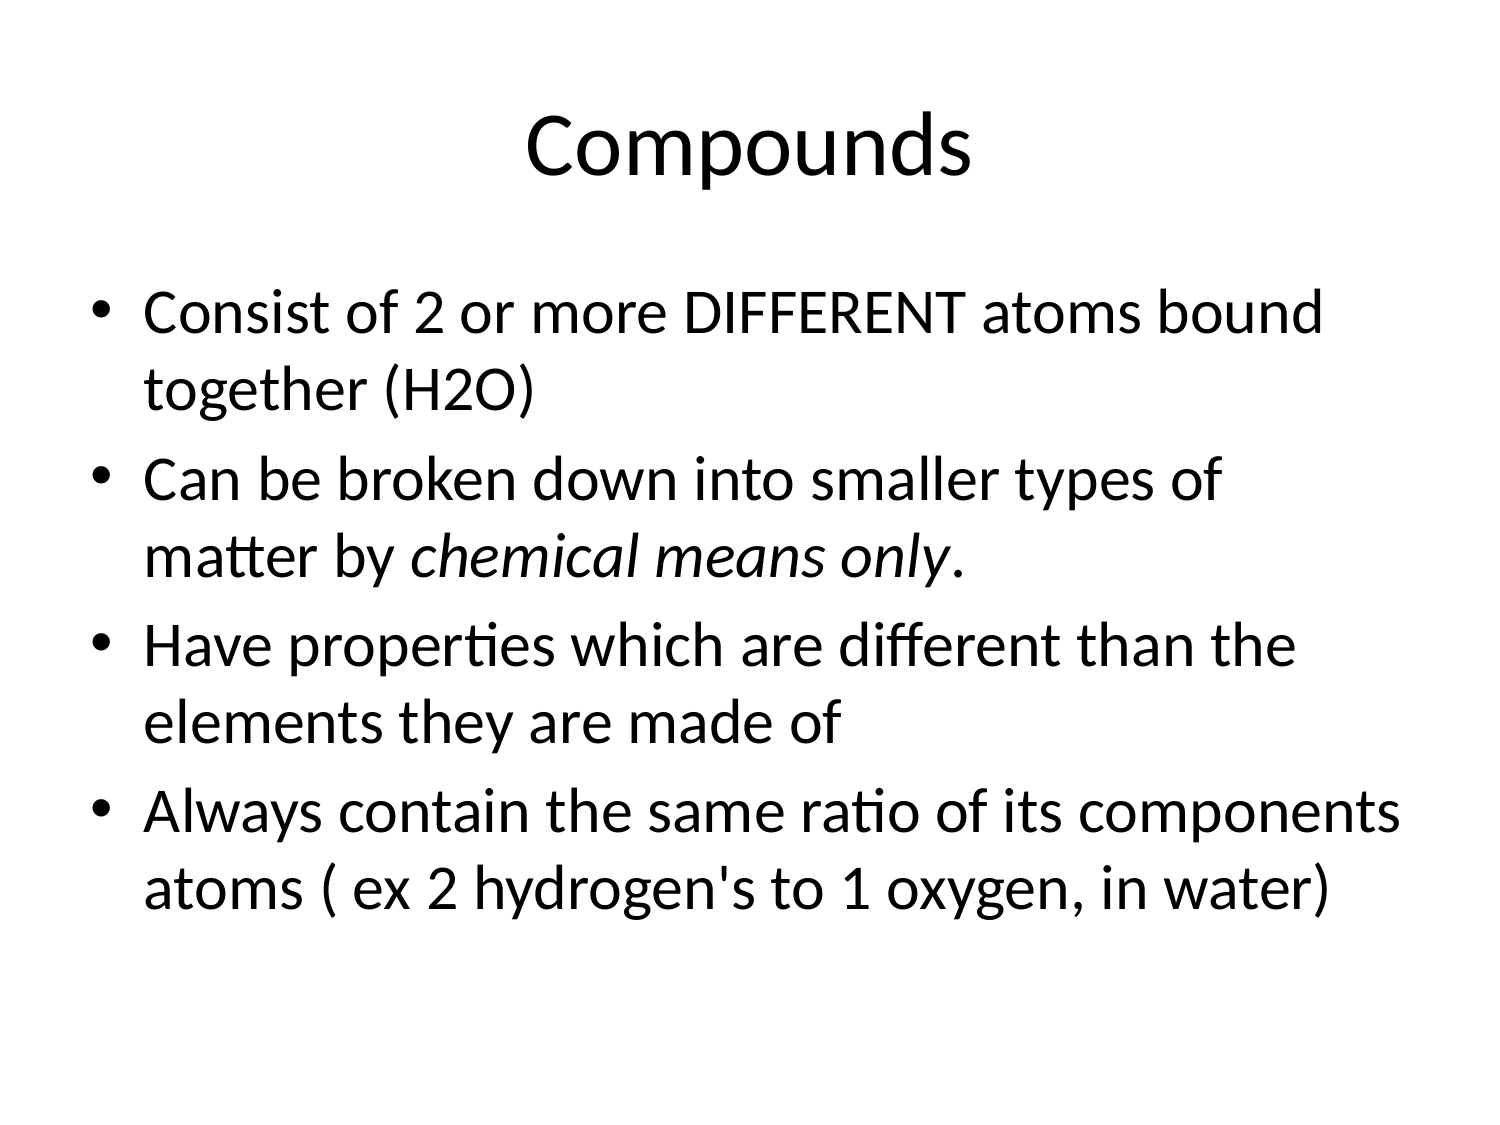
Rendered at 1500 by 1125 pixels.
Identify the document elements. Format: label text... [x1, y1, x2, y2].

title Compounds [75, 45, 1425, 233]
list Consist of 2 or more DIFFERENT atoms bound together (H2O) Can be broken down into smaller types of matter by chemical means only. Have properties which are different than the elements they are made of Always contain the same ratio of its components atoms ( ex 2 hydrogen's to 1 oxygen, in water) [75, 262, 1425, 1005]
